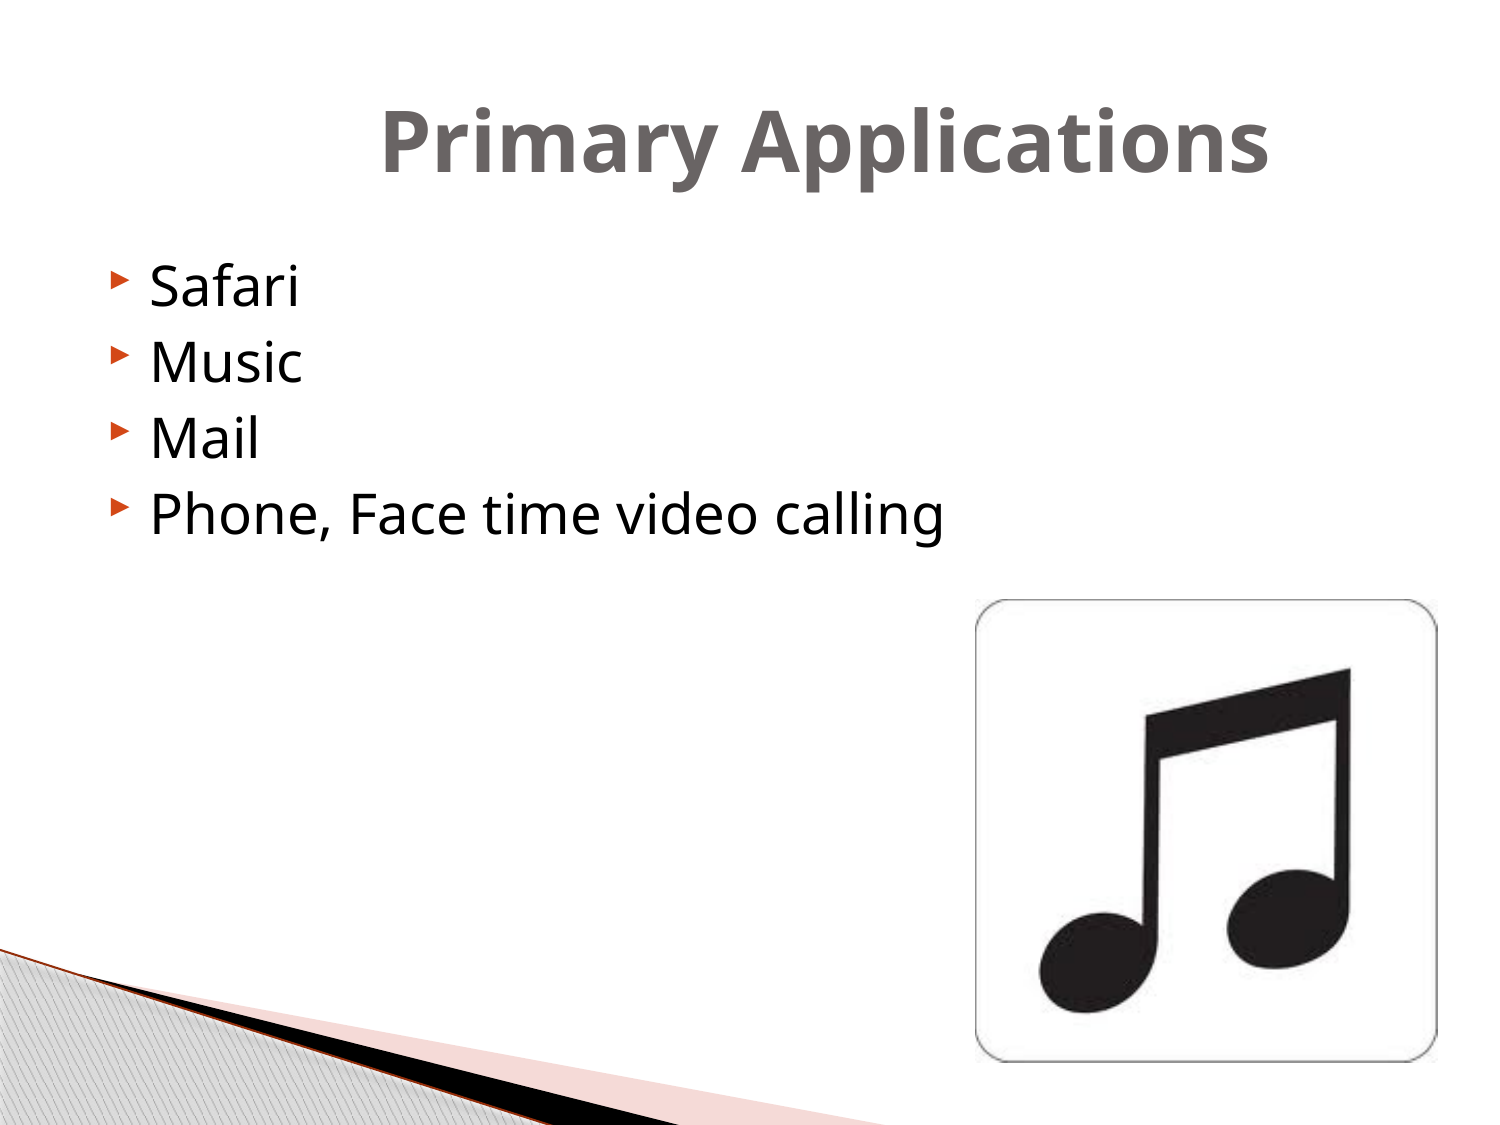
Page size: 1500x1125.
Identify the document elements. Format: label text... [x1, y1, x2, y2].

list Safari Music Mail Phone, Face time video calling [75, 243, 1425, 986]
title Primary Applications [75, 45, 1425, 233]
picture [974, 599, 1438, 1063]
